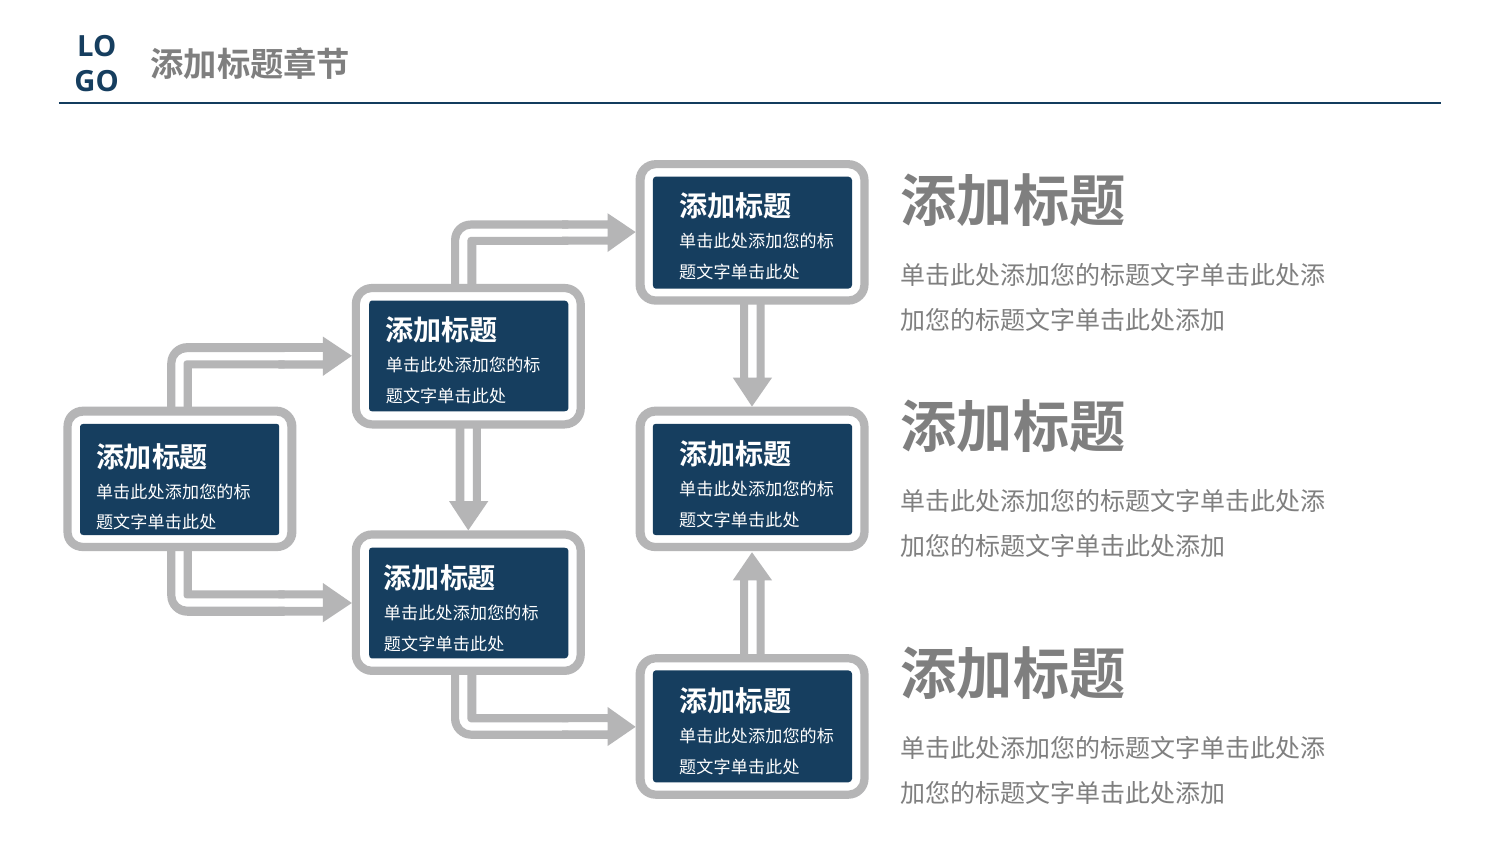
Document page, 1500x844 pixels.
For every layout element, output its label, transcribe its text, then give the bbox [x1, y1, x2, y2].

text_box [451, 672, 562, 739]
text_box [278, 336, 352, 376]
text_box [635, 654, 869, 799]
text_box [652, 423, 853, 536]
text_box [563, 354, 569, 412]
text_box 添加标题 [664, 181, 866, 230]
text_box [167, 343, 285, 406]
text_box [732, 552, 773, 655]
text_box [273, 481, 280, 536]
text_box [451, 220, 562, 287]
text_box 单击此处添加您的标题文字单击此处 [664, 478, 856, 537]
text_box 单击此处添加您的标题文字单击此处 [664, 725, 856, 785]
text_box [278, 583, 352, 623]
text_box 添加标题 [81, 431, 282, 481]
text_box [369, 547, 569, 552]
text_box 添加标题 [664, 428, 866, 478]
text_box [63, 406, 297, 552]
text_box 添加标题 [885, 630, 1165, 713]
text_box 单击此处添加您的标题文字单击此处 [664, 230, 856, 290]
text_box [167, 552, 278, 616]
text_box 单击此处添加您的标题文字单击此处 [370, 336, 563, 414]
text_box 单击此处添加您的标题文字单击此处添加您的标题文字单击此处添加 [885, 710, 1353, 815]
text_box [561, 602, 569, 659]
text_box [732, 303, 773, 407]
text_box 添加标题 [371, 305, 572, 354]
text_box [562, 706, 636, 747]
text_box 单击此处添加您的标题文字单击此处 [81, 481, 273, 540]
text_box 添加标题 [885, 383, 1165, 466]
text_box [652, 670, 853, 783]
text_box 单击此处添加您的标题文字单击此处添加您的标题文字单击此处添加 [885, 236, 1353, 342]
text_box [449, 425, 489, 531]
text_box LO GO [45, 20, 148, 105]
text_box 单击此处添加您的标题文字单击此处 [369, 602, 561, 661]
text_box [369, 300, 569, 411]
text_box 添加标题章节 [148, 35, 415, 90]
text_box [351, 283, 585, 429]
text_box [80, 423, 280, 535]
text_box 单击此处添加您的标题文字单击此处添加您的标题文字单击此处添加 [885, 463, 1353, 568]
text_box [351, 530, 585, 675]
text_box [635, 406, 869, 552]
text_box 添加标题 [885, 157, 1165, 240]
text_box [635, 160, 869, 305]
text_box [652, 176, 853, 289]
text_box [562, 213, 636, 253]
text_box 添加标题 [664, 676, 866, 725]
text_box 添加标题 [369, 552, 570, 602]
